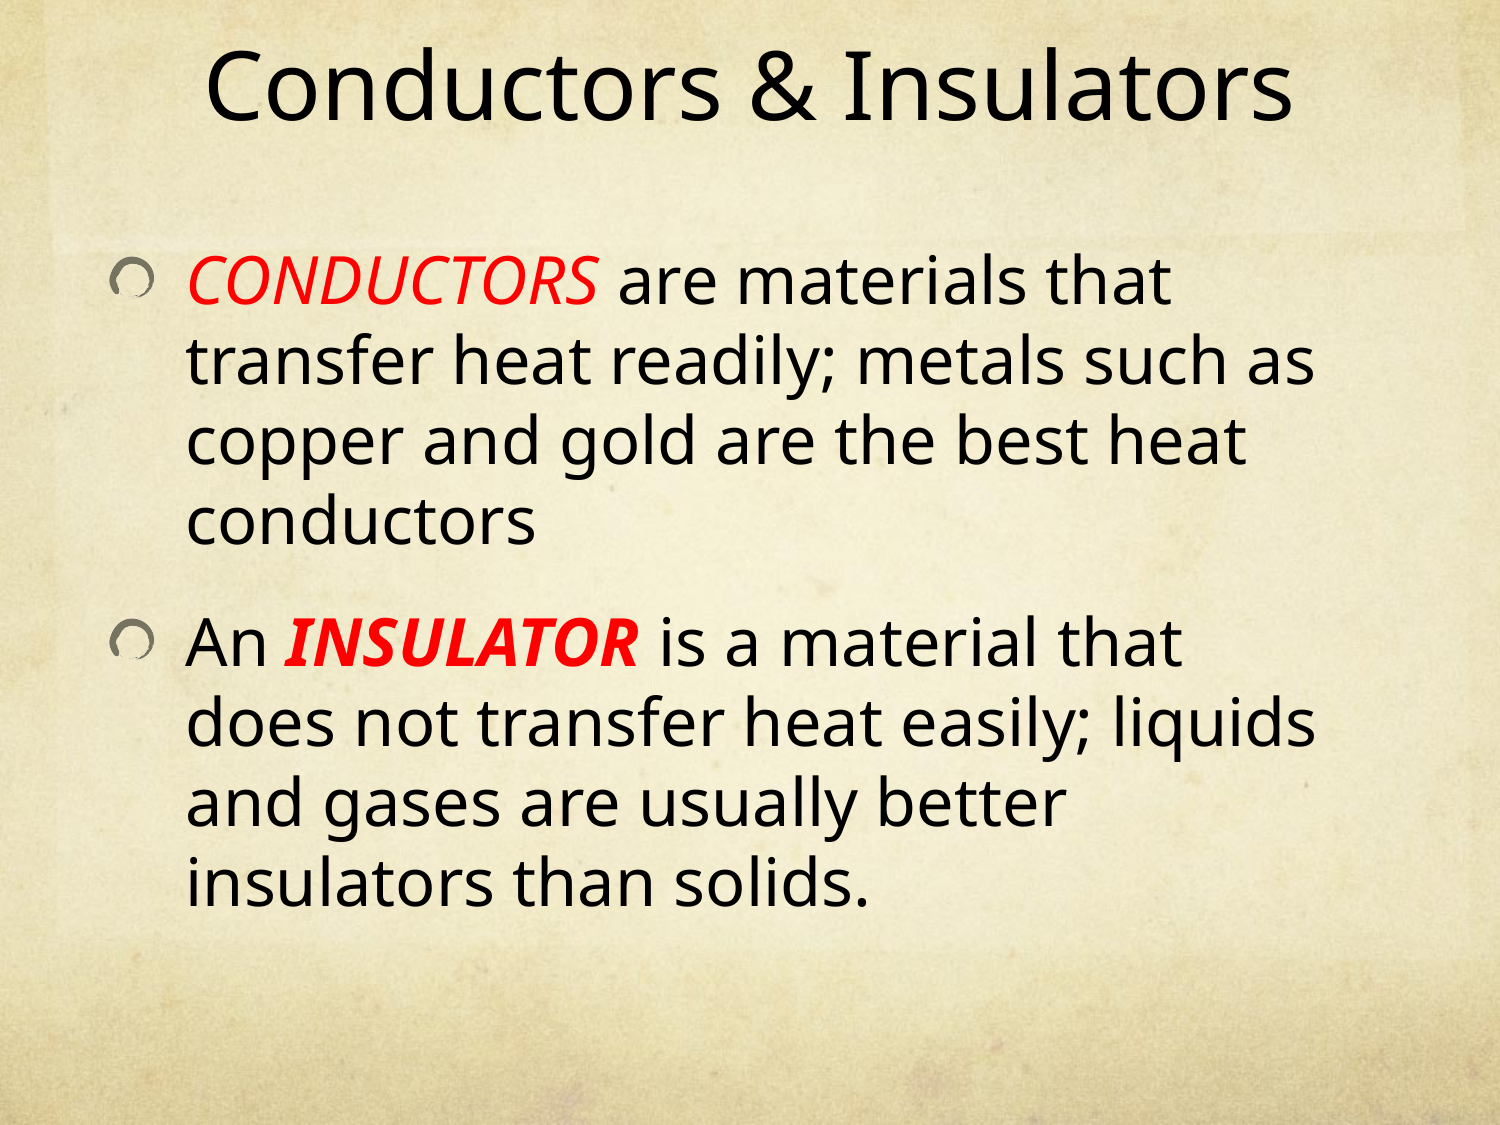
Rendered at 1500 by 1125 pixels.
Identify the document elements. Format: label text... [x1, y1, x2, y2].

title Conductors & Insulators [150, 11, 1350, 154]
picture [0, 0, 1500, 1125]
list CONDUCTORS are materials that transfer heat readily; metals such as copper and gold are the best heat conductors An INSULATOR is a material that does not transfer heat easily; liquids and gases are usually better insulators than solids. [94, 230, 1350, 961]
